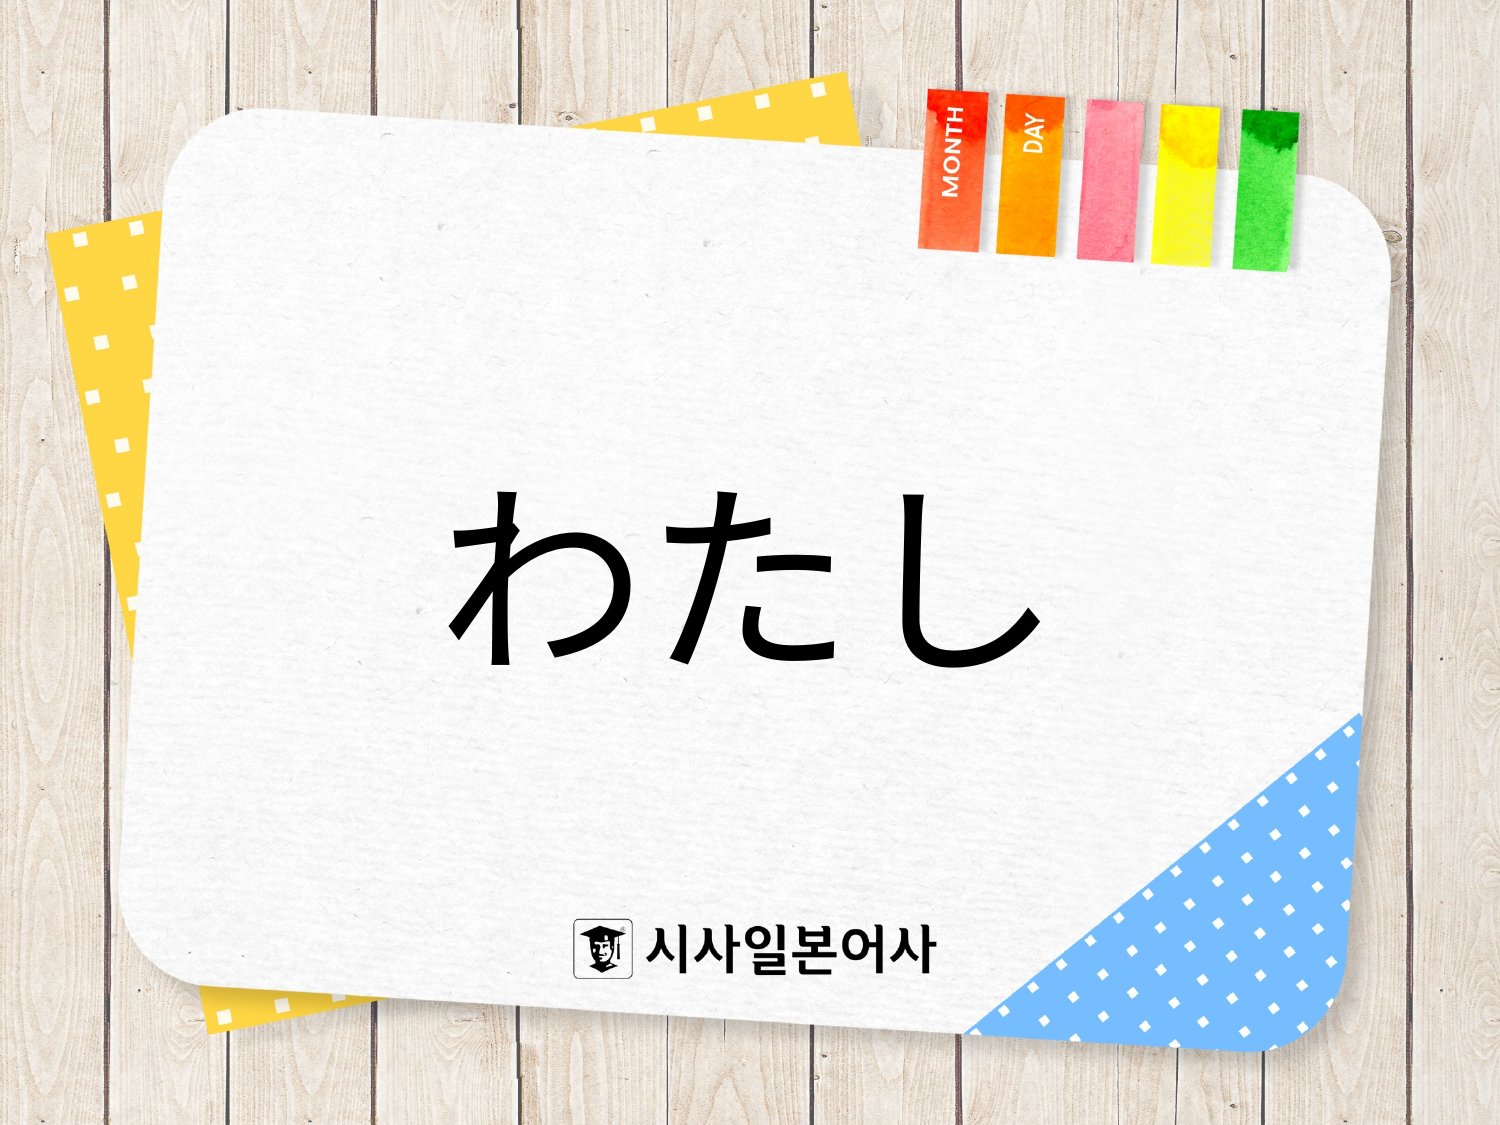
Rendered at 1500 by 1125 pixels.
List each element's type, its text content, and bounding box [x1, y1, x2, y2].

title わたし [75, 338, 1425, 811]
picture [0, 0, 1500, 1125]
